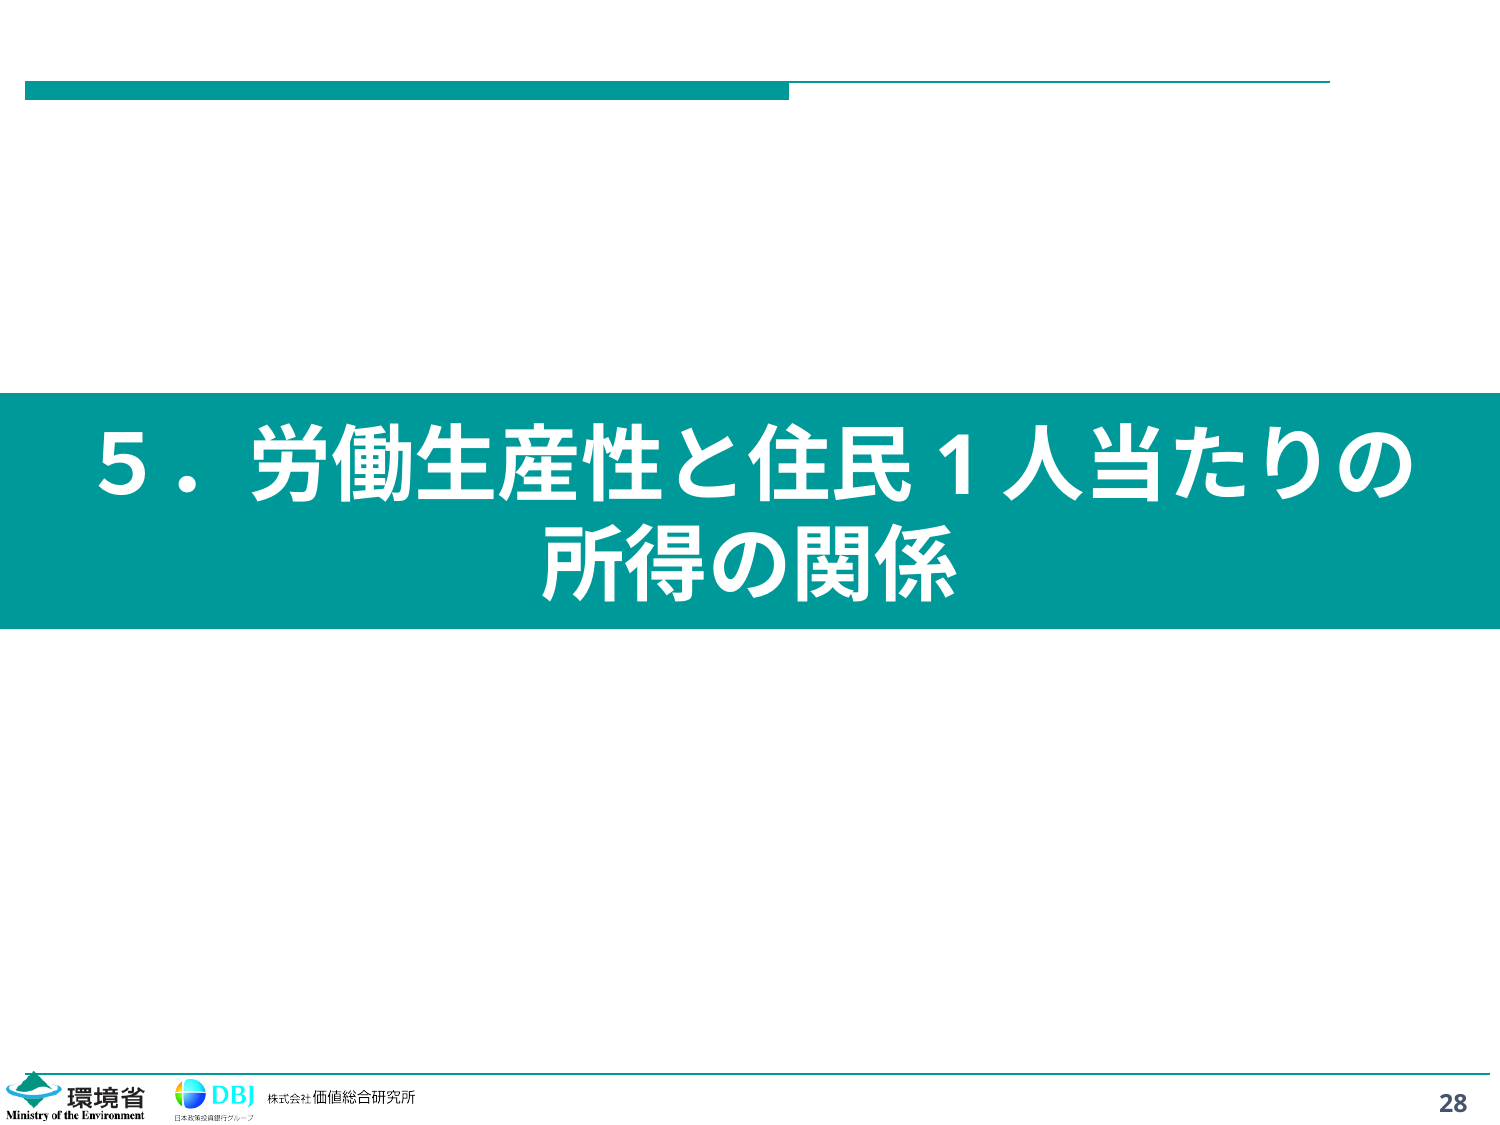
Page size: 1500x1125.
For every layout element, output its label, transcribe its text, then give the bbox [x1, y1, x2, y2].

picture [2, 1071, 148, 1125]
slide_number 28 [1410, 1080, 1496, 1122]
picture [171, 1075, 419, 1125]
text_box ５．労働生産性と住民1人当たりの 所得の関係 [0, 393, 1500, 630]
